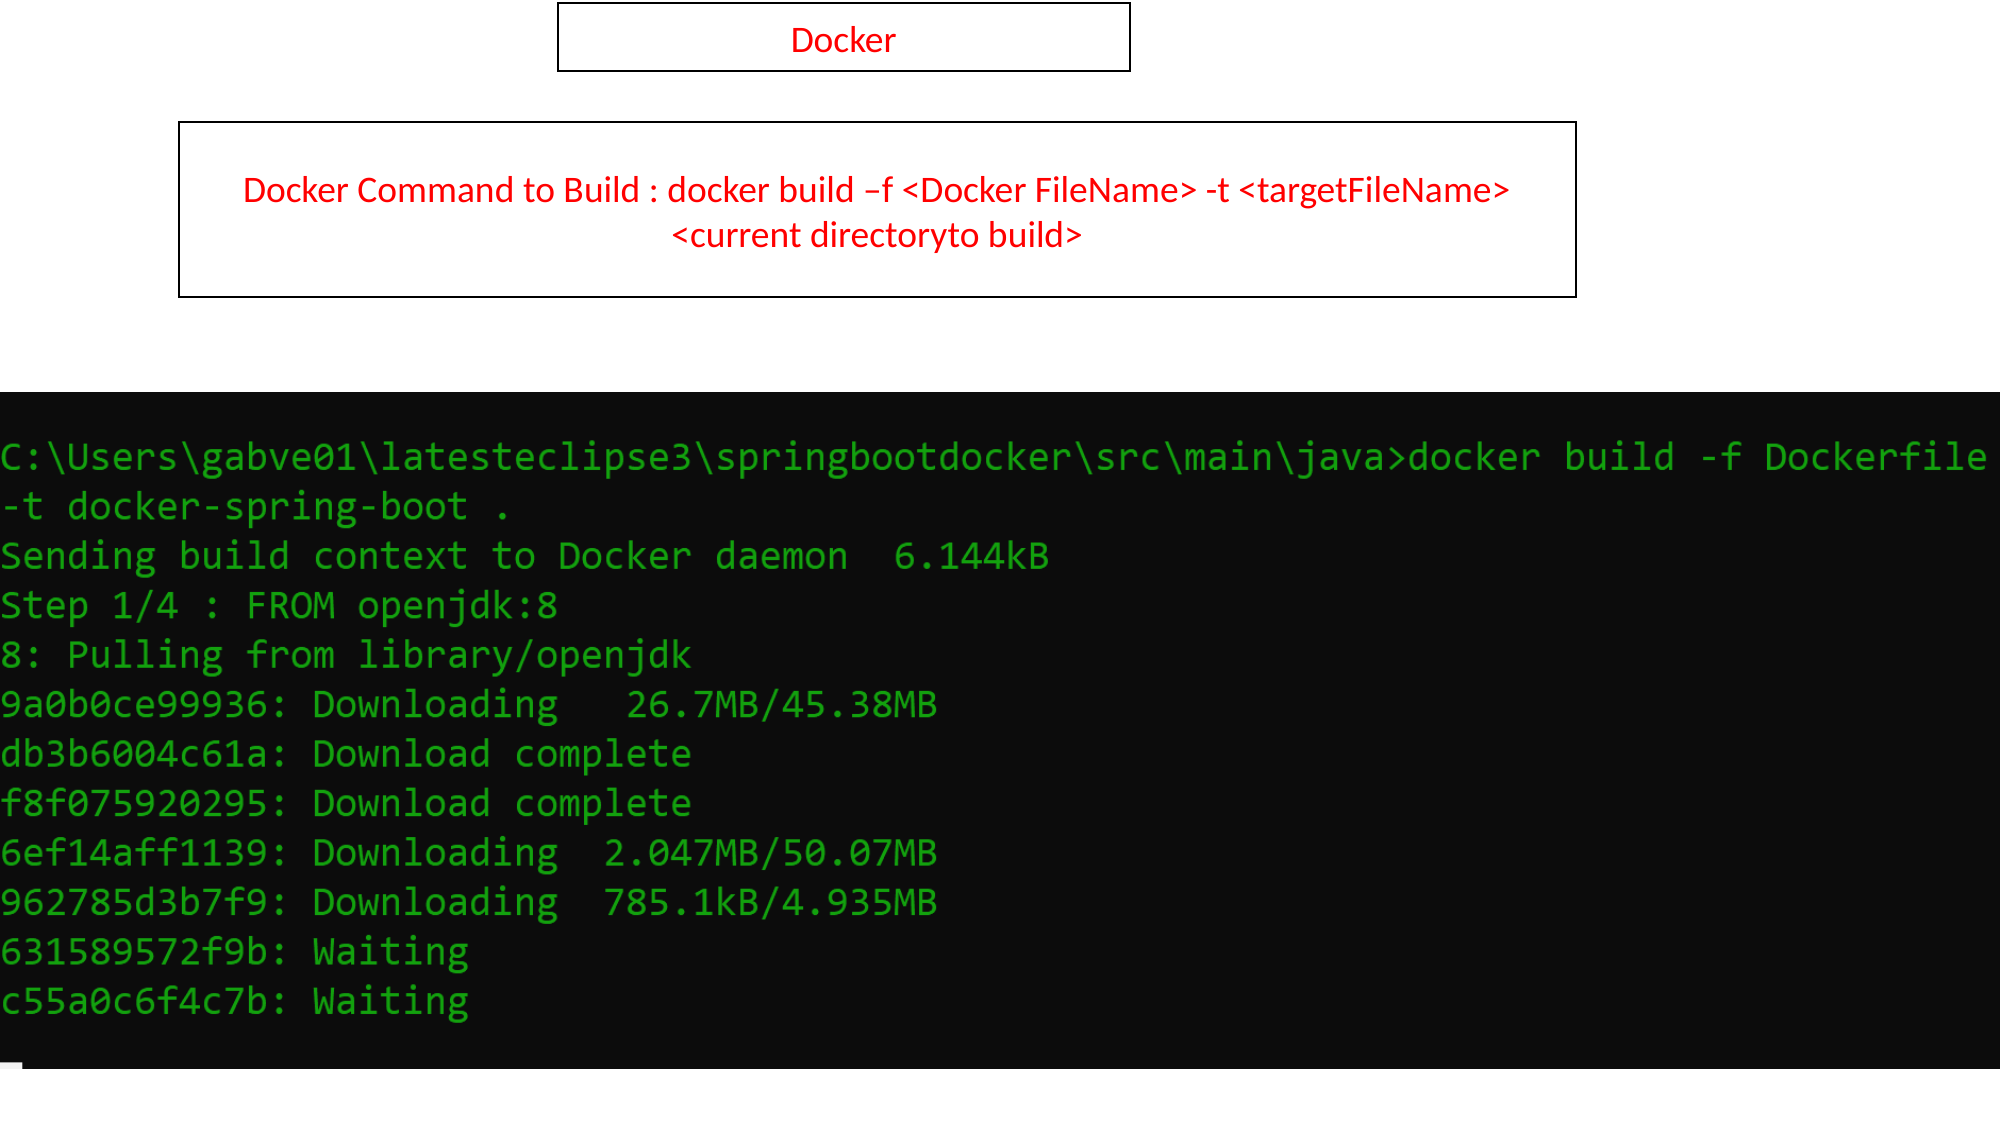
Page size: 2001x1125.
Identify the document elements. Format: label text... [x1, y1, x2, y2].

picture [0, 392, 2000, 1069]
text_box Docker [557, 2, 1131, 72]
text_box Docker Command to Build : docker build –f <Docker FileName> -t <targetFileName> <current directoryto build> [178, 121, 1577, 298]
